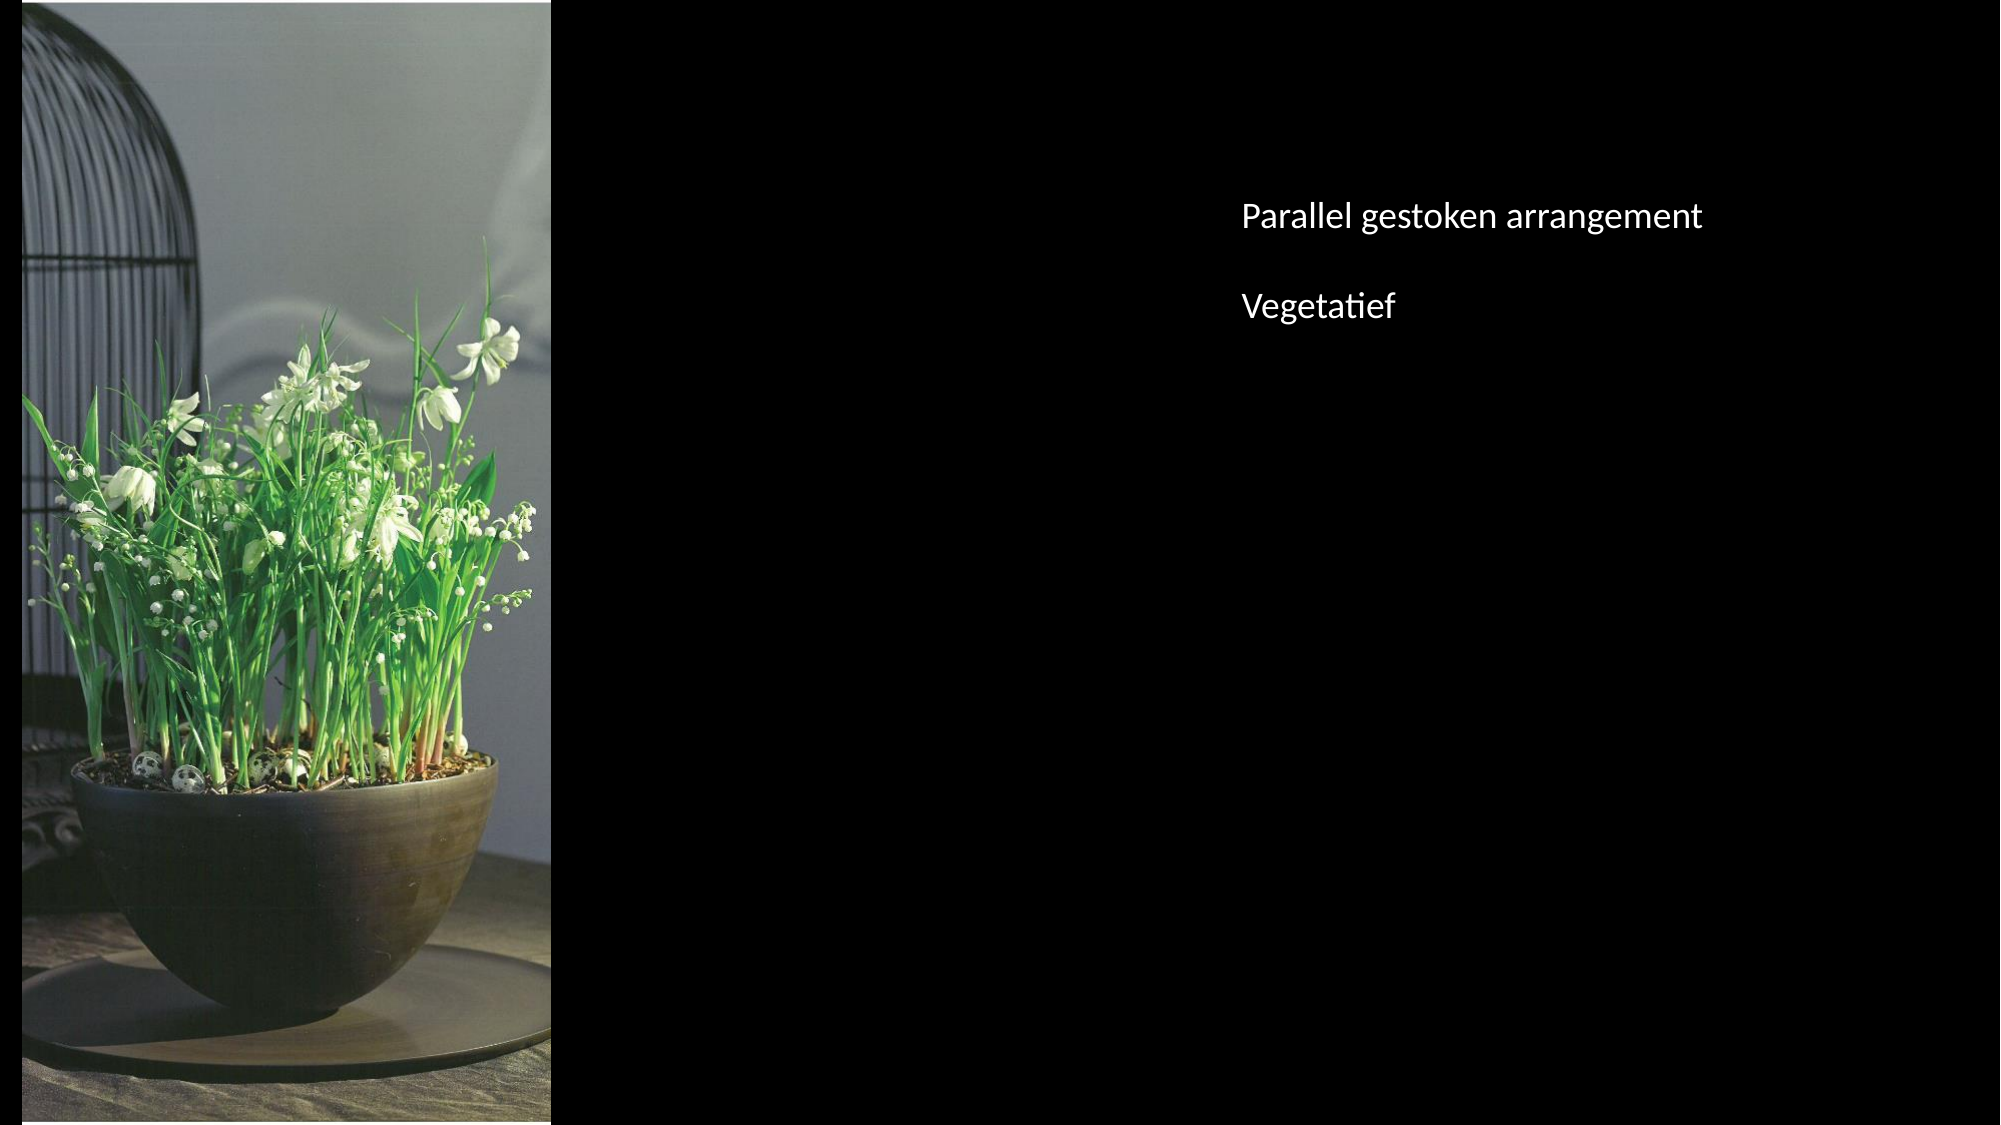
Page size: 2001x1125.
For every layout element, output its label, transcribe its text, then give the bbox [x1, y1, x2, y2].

picture [22, 0, 551, 1125]
text_box Parallel gestoken arrangement Vegetatief [1226, 183, 1946, 379]
